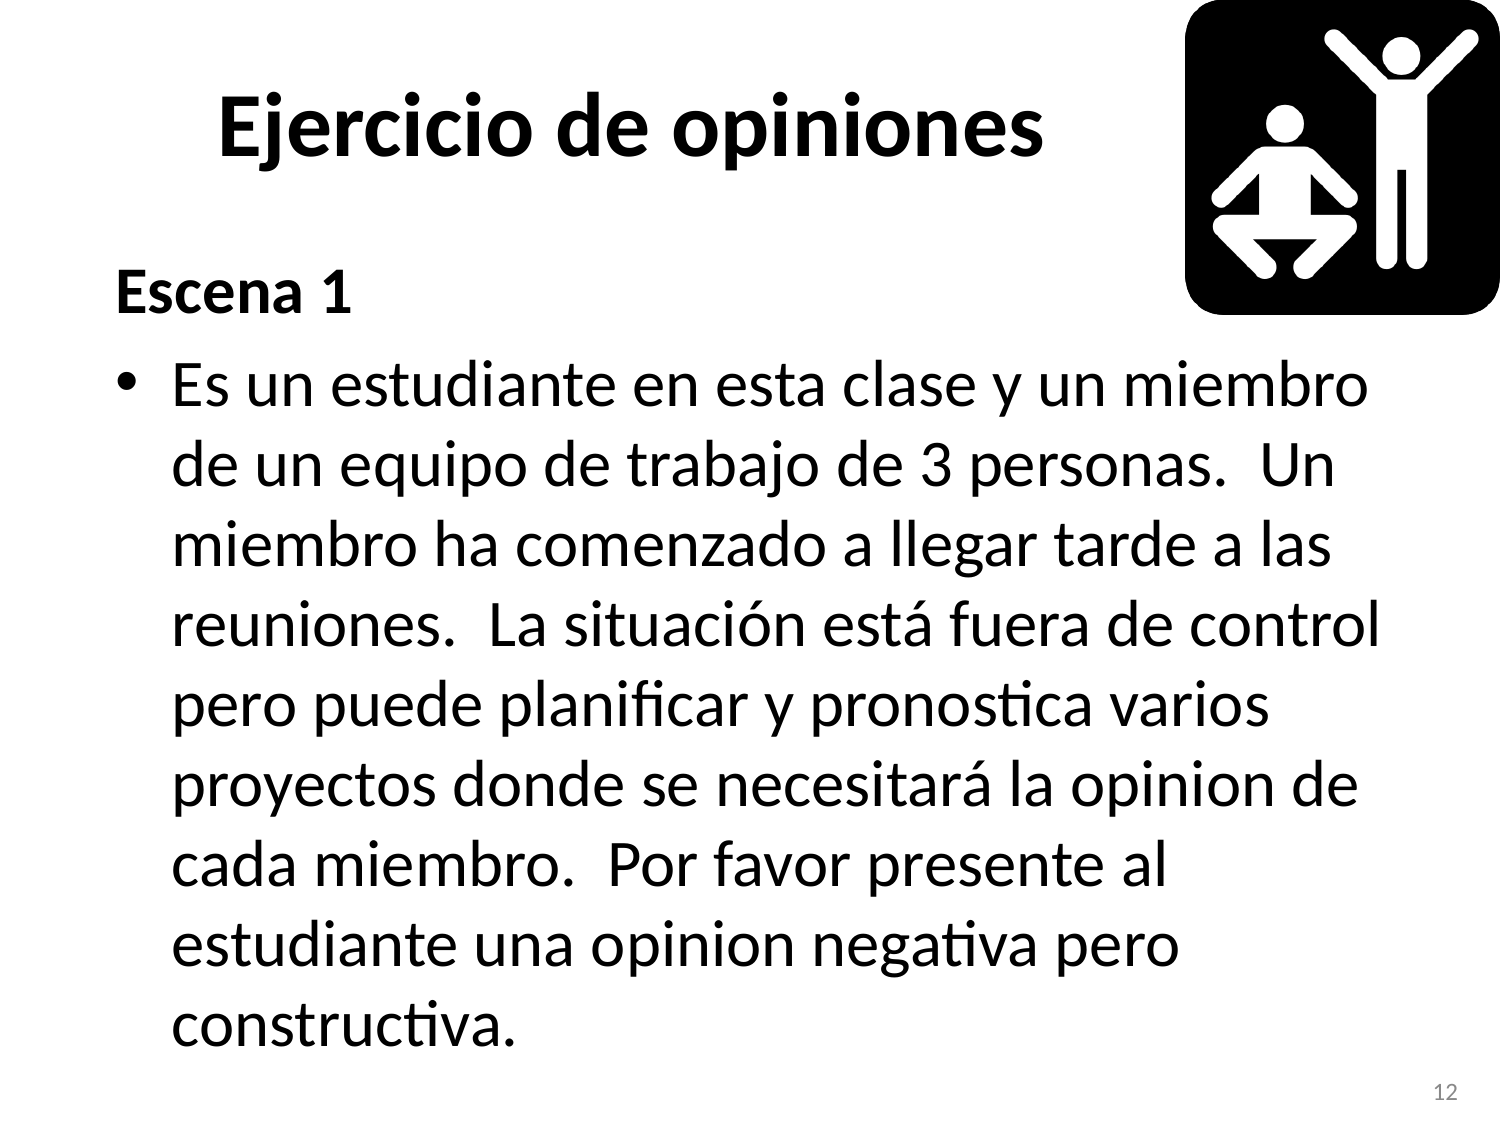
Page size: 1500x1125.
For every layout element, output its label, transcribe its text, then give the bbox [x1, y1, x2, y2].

text_box 12 [1122, 1067, 1473, 1125]
list Escena 1 Es un estudiante en esta clase y un miembro de un equipo de trabajo de 3 personas. Un miembro ha comenzado a llegar tarde a las reuniones. La situación está fuera de control pero puede planificar y pronostica varios proyectos donde se necesitará la opinion de cada miembro. Por favor presente al estudiante una opinion negativa pero constructiva. [100, 238, 1424, 1059]
picture [1185, 0, 1500, 315]
title Ejercicio de opiniones [76, 66, 1180, 173]
